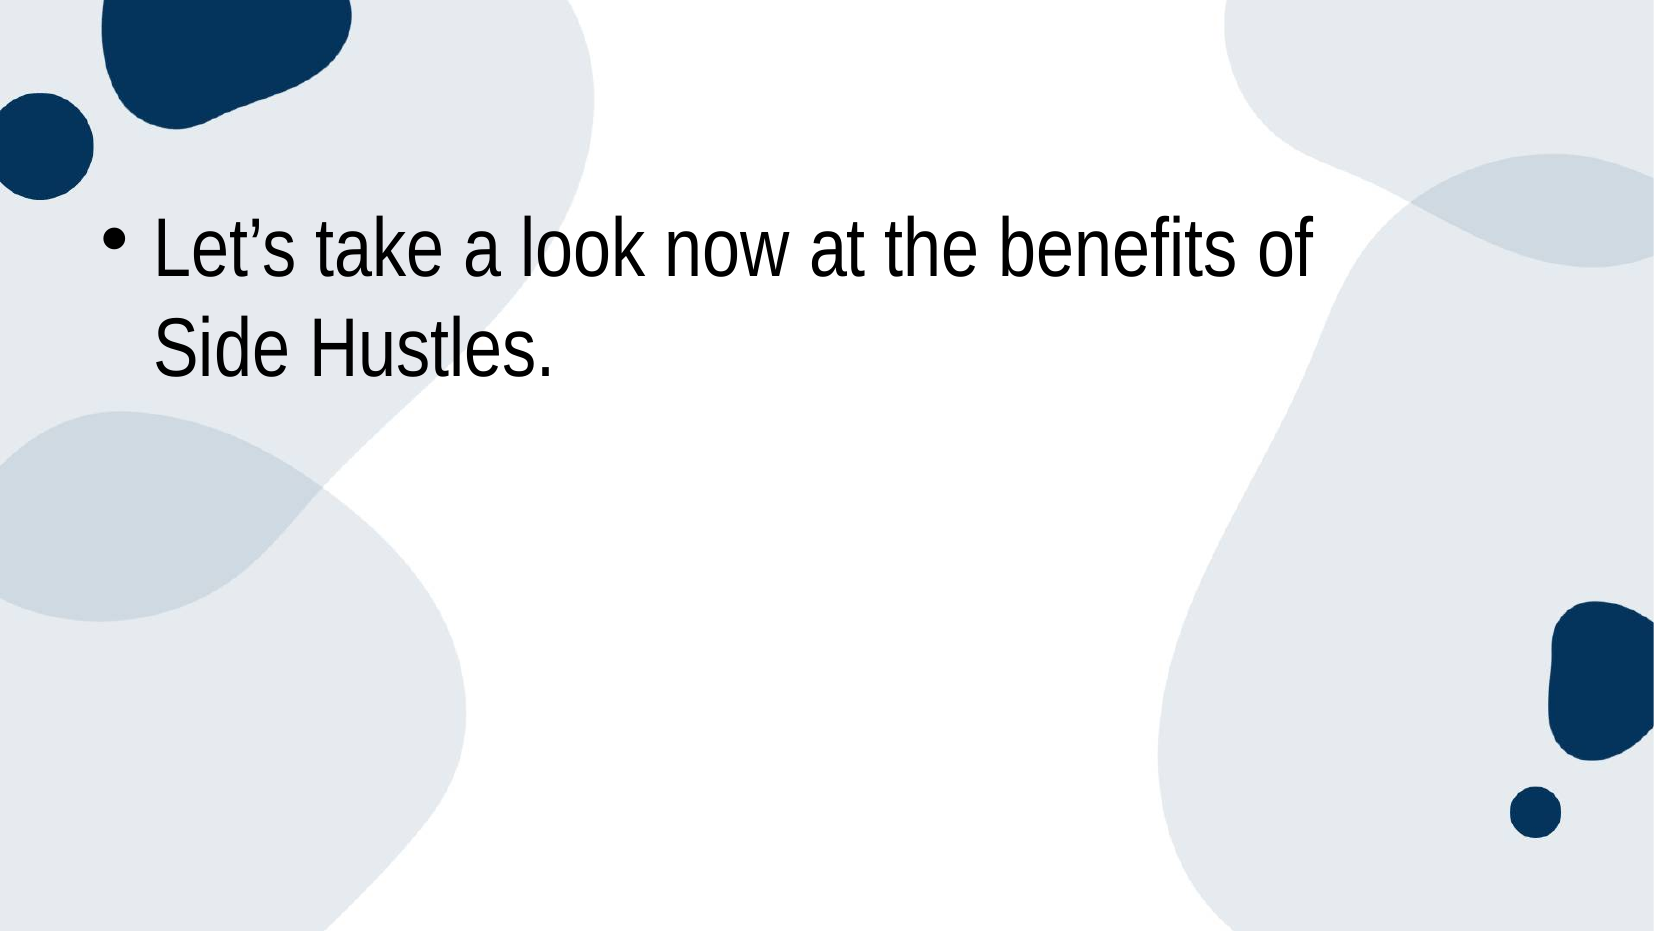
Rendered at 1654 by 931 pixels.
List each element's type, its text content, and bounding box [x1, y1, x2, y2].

list Let’s take a look now at the benefits of Side Hustles. [82, 193, 1571, 737]
picture [0, 0, 1654, 931]
